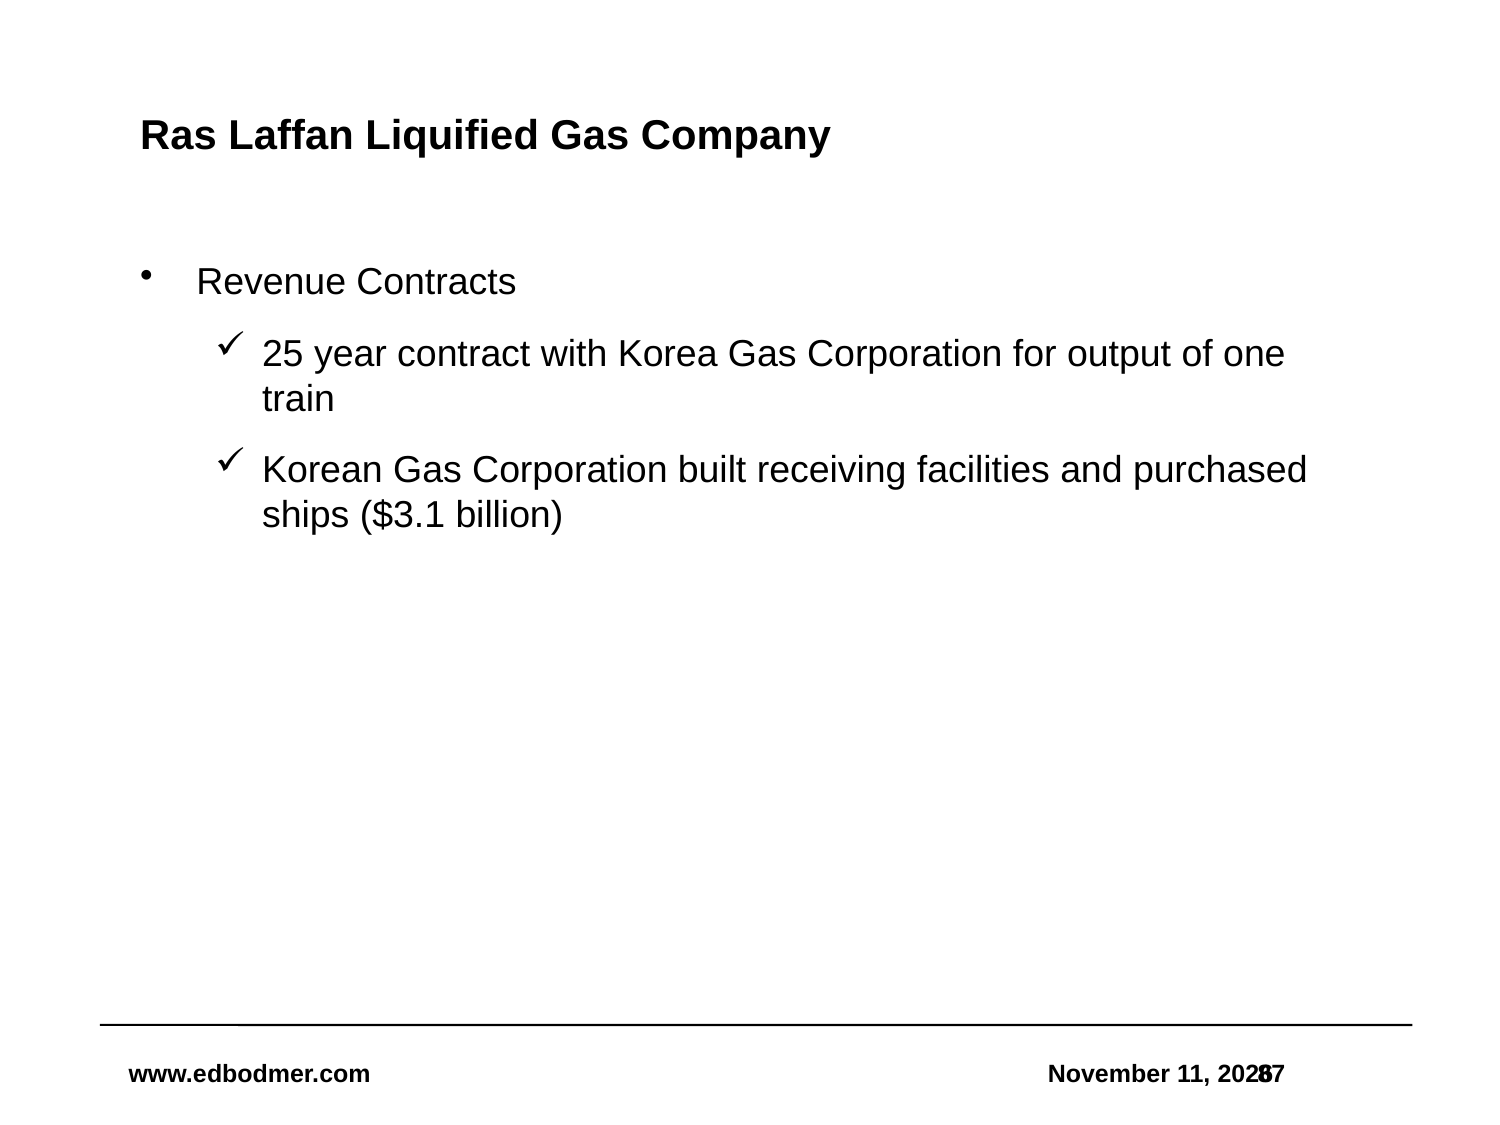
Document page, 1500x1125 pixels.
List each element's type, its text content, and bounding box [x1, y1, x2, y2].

title Ras Laffan Liquified Gas Company [124, 99, 1288, 226]
list Revenue Contracts 25 year contract with Korea Gas Corporation for output of one train Korean Gas Corporation built receiving facilities and purchased ships ($3.1 billion) [124, 249, 1376, 1001]
